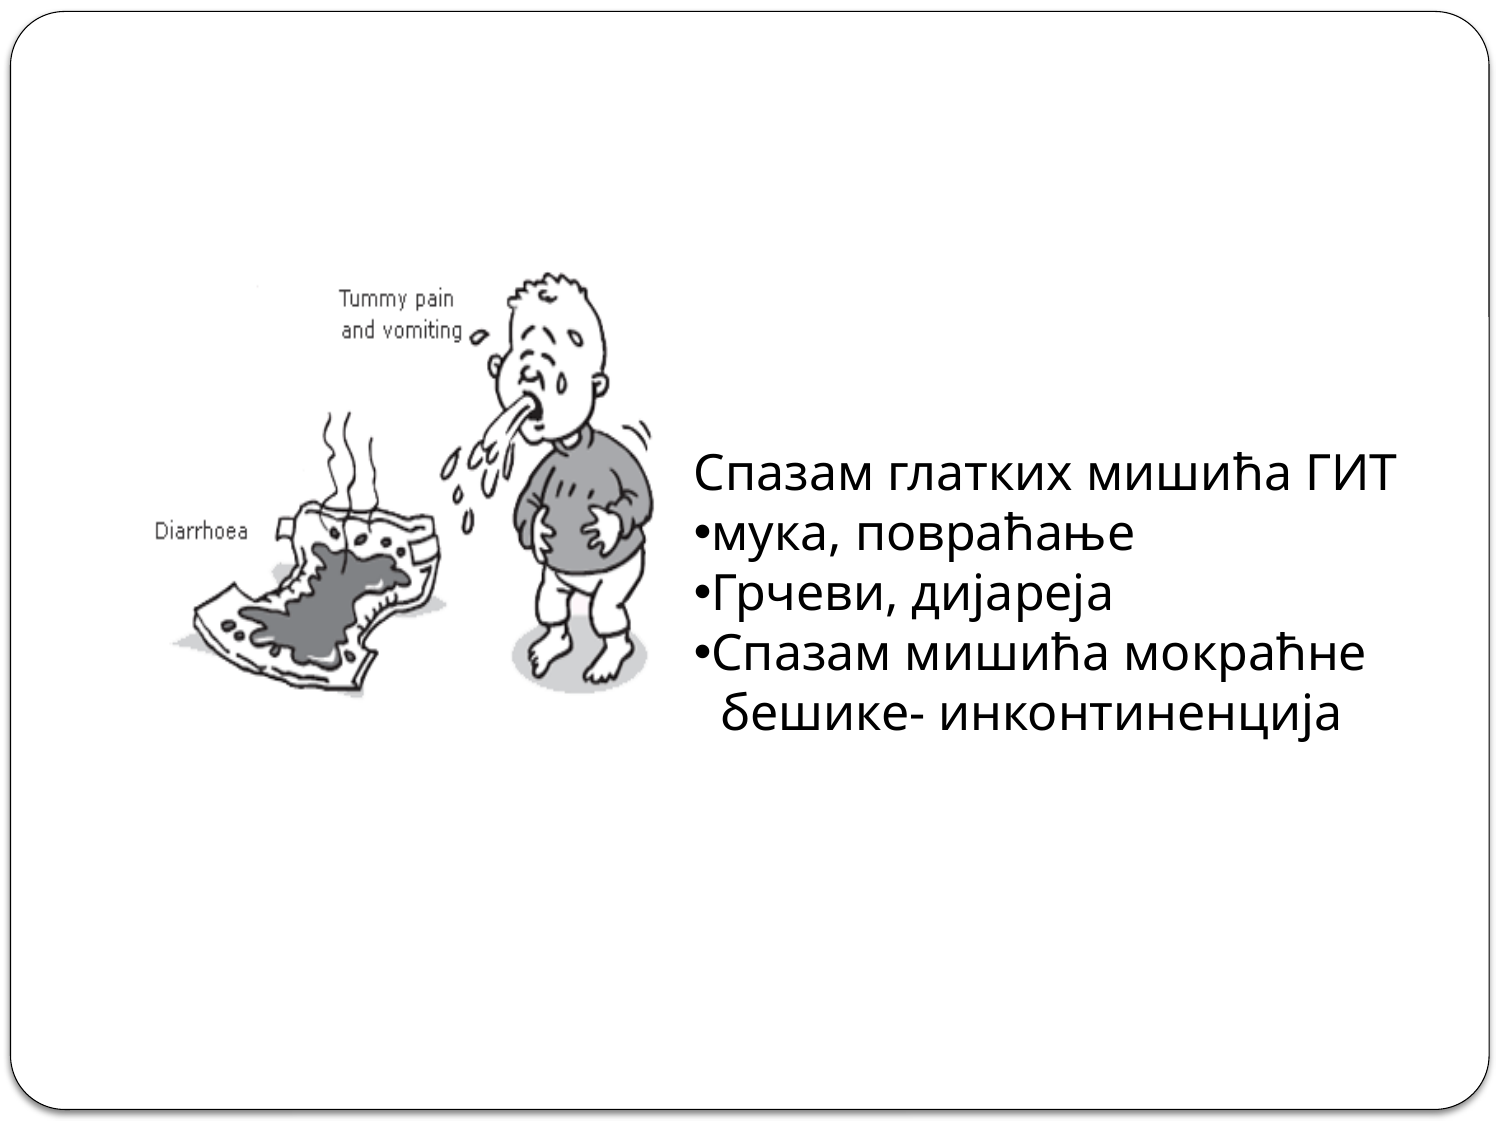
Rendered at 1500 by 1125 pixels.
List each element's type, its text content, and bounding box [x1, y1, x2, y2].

text_box Спазам глатких мишића ГИТ мука, повраћање Грчеви, дијареја Спазам мишића мокраћне бешике- инконтиненција [679, 433, 1413, 749]
picture [140, 269, 692, 716]
